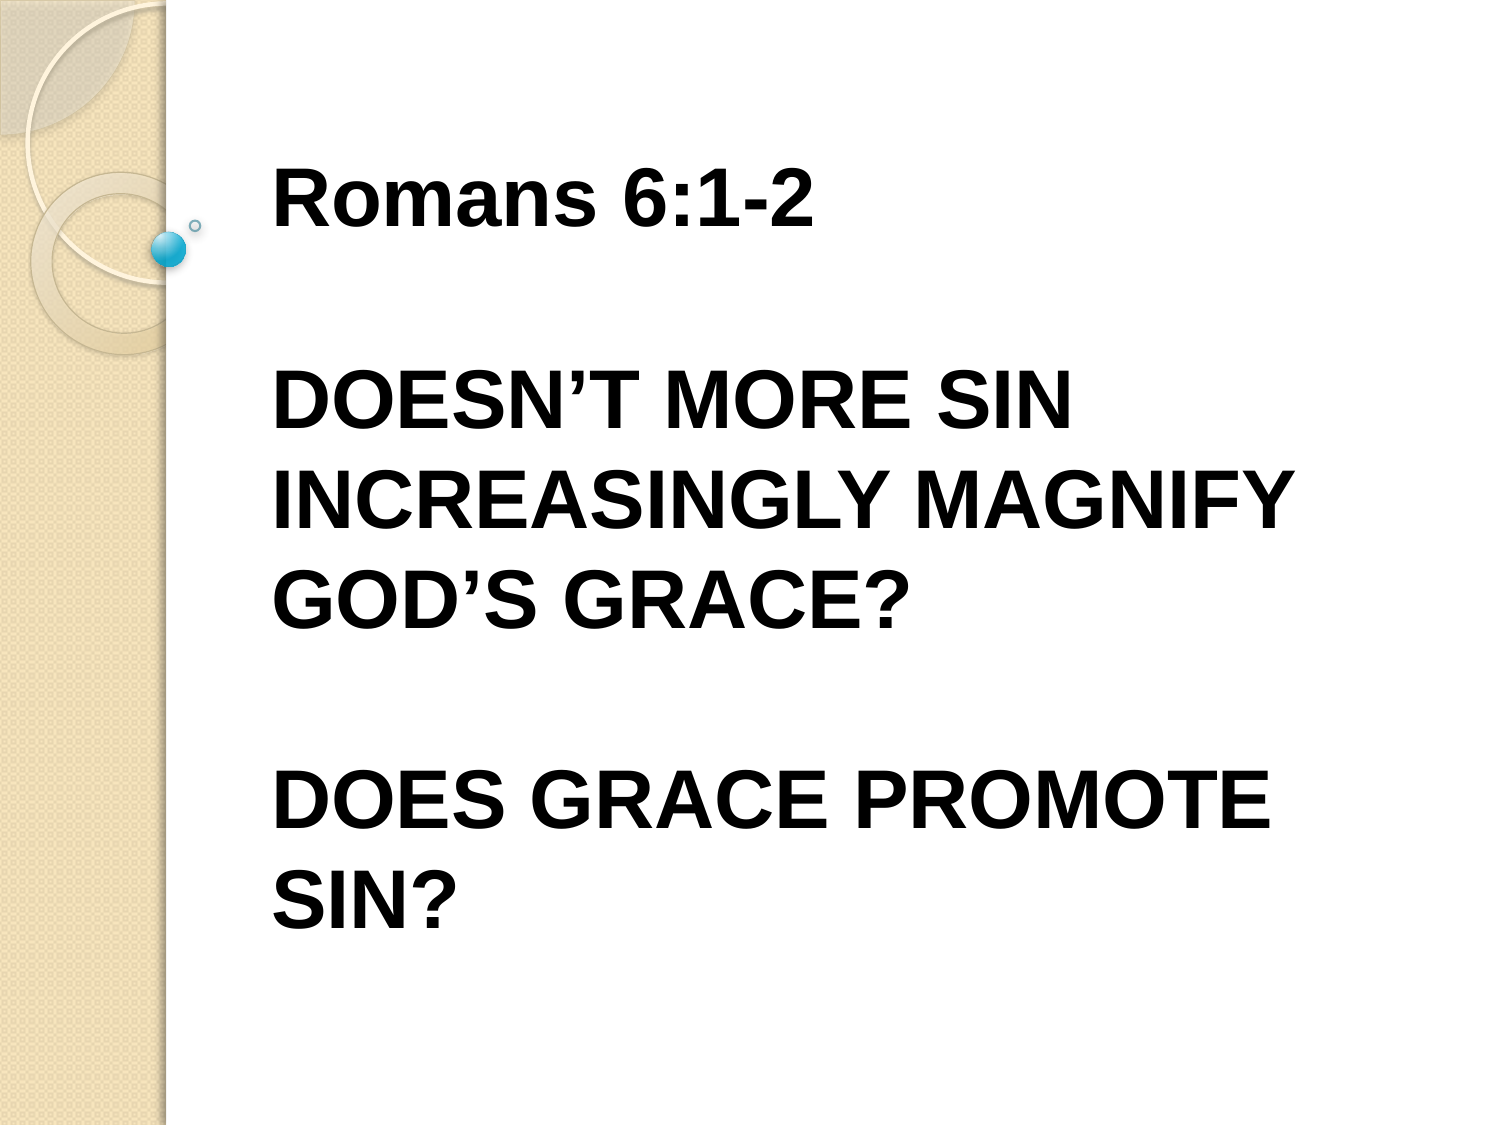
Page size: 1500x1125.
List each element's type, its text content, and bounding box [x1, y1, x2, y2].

text_box DOESN’T MORE SIN INCREASINGLY MAGNIFY GOD’S GRACE? DOES GRACE PROMOTE SIN? [256, 337, 1413, 953]
text_box Romans 6:1-2 [256, 135, 1244, 251]
